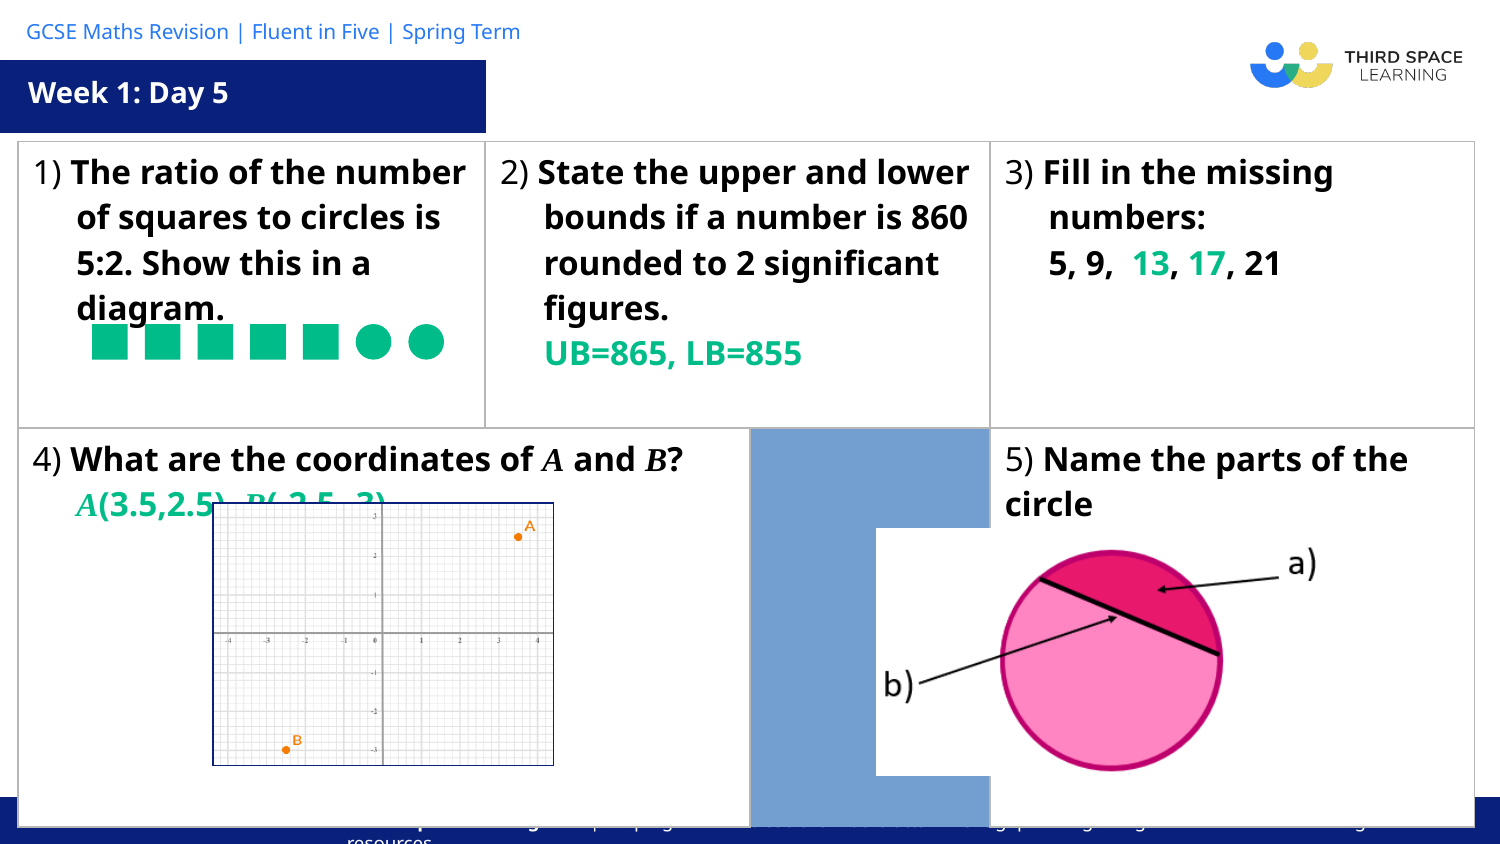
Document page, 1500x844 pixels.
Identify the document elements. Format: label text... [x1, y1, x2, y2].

picture [1250, 33, 1465, 99]
table_header 1) The ratio of the number of squares to circles is 5:2. Show this in a diagram. [19, 142, 484, 427]
table_header 2) State the upper and lower bounds if a number is 860 rounded to 2 significant figures. UB=865, LB=855 [486, 142, 989, 427]
picture [212, 502, 554, 766]
text_box Week 1: Day 5 [13, 59, 383, 125]
picture [876, 527, 1330, 777]
table_cell 5) Name the parts of the circle Segment Chord [991, 429, 1474, 826]
table_cell 4) What are the coordinates of A and B? A(3.5,2.5), B(-2.5,-3) [19, 429, 749, 826]
table_header 3) Fill in the missing numbers: 5, 9, 13, 17, 21 [991, 142, 1474, 427]
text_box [91, 323, 445, 360]
